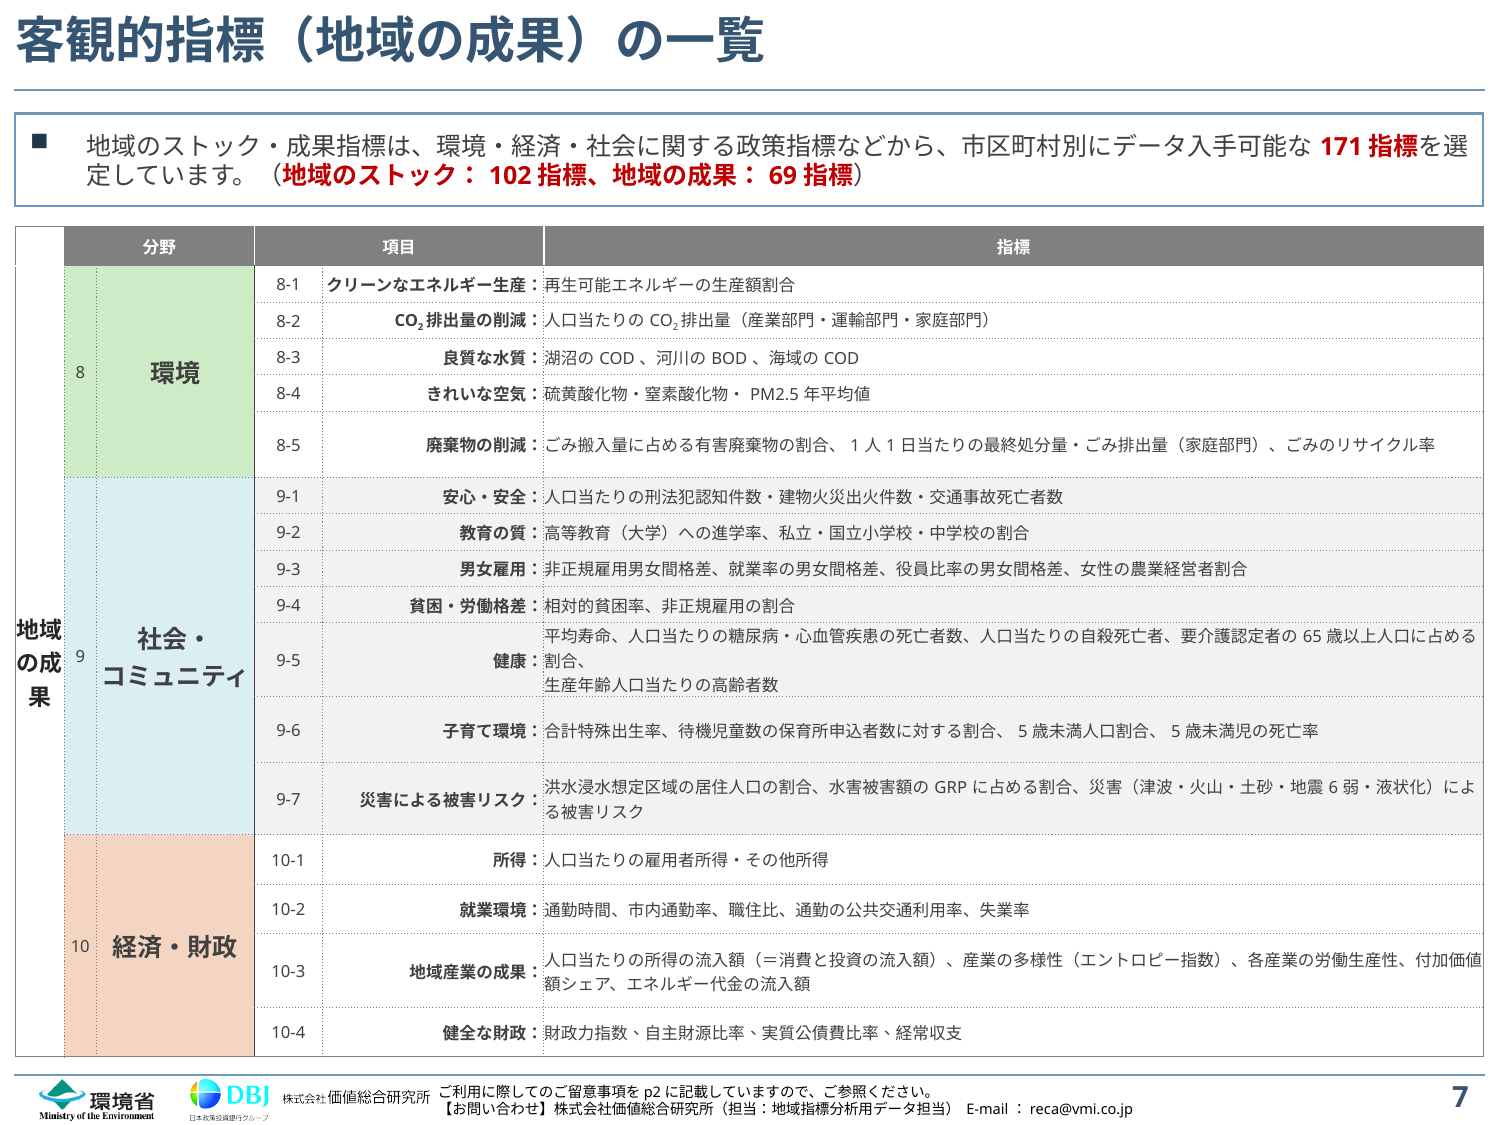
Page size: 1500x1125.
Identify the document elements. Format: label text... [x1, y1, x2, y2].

table_cell クリーンなエネルギー生産： [322, 266, 544, 302]
table_cell 環境 [96, 266, 254, 477]
table_cell 9-3 [255, 550, 322, 586]
table_cell 9-5 [255, 623, 322, 696]
table_cell ごみ搬入量に占める有害廃棄物の割合、1人1日当たりの最終処分量・ごみ排出量（家庭部門）、ごみのリサイクル率 [544, 411, 1483, 477]
table_cell 10 [64, 835, 96, 1056]
table_cell 10-4 [255, 1007, 322, 1056]
table_cell 人口当たりの刑法犯認知件数・建物火災出火件数・交通事故死亡者数 [544, 477, 1483, 514]
table_header 分野 [64, 227, 254, 265]
title 客観的指標（地域の成果）の一覧 [0, 0, 1500, 87]
table_cell きれいな空気： [322, 375, 544, 411]
table_header [16, 227, 64, 265]
table_cell 再生可能エネルギーの生産額割合 [544, 266, 1483, 302]
table_cell 人口当たりの所得の流入額（＝消費と投資の流入額）、産業の多様性（エントロピー指数）、各産業の労働生産性、付加価値額シェア、エネルギー代金の流入額 [544, 934, 1483, 1007]
table_cell 人口当たりのCO2排出量（産業部門・運輸部門・家庭部門） [544, 302, 1483, 338]
table_cell 安心・安全： [322, 477, 544, 514]
table_cell 8-1 [255, 266, 322, 302]
text_box 地域のストック・成果指標は、環境・経済・社会に関する政策指標などから、市区町村別にデータ入手可能な171指標を選定しています。（地域のストック：102指標、地域の成果：69指標） [15, 113, 1484, 207]
table_cell 健康： [322, 623, 544, 696]
table_cell 8-3 [255, 338, 322, 375]
table_cell 貧困・労働格差： [322, 586, 544, 623]
table_cell 地域産業の成果： [322, 934, 544, 1007]
table_cell 財政力指数、自主財源比率、実質公債費比率、経常収支 [544, 1007, 1483, 1056]
table_cell 洪水浸水想定区域の居住人口の割合、水害被害額のGRPに占める割合、災害（津波・火山・土砂・地震6弱・液状化）による被害リスク [544, 763, 1483, 835]
table_header 指標 [545, 227, 1483, 265]
table_cell 8-5 [255, 411, 322, 477]
table_cell 人口当たりの雇用者所得・その他所得 [544, 835, 1483, 884]
table_cell 就業環境： [322, 884, 544, 934]
table_cell 湖沼のCOD、河川のBOD、海域のCOD [544, 338, 1483, 375]
table_header 項目 [255, 227, 543, 265]
table_cell 9 [64, 477, 96, 835]
table_cell 非正規雇用男女間格差、就業率の男女間格差、役員比率の男女間格差、女性の農業経営者割合 [544, 550, 1483, 586]
table_cell 9-1 [255, 477, 322, 514]
table_cell 教育の質： [322, 514, 544, 550]
table_cell 地域の成果 [16, 267, 64, 1056]
table_cell 高等教育（大学）への進学率、私立・国立小学校・中学校の割合 [544, 514, 1483, 550]
table_cell 8-4 [255, 375, 322, 411]
table_cell 9-4 [255, 586, 322, 623]
table_cell 硫黄酸化物・窒素酸化物・PM2.5年平均値 [544, 375, 1483, 411]
table_cell 10-2 [255, 884, 322, 934]
table_cell 平均寿命、人口当たりの糖尿病・心血管疾患の死亡者数、人口当たりの自殺死亡者、要介護認定者の65歳以上人口に占める割合、 生産年齢人口当たりの高齢者数 [544, 623, 1483, 696]
table_cell 9-6 [255, 696, 322, 763]
table_cell 合計特殊出生率、待機児童数の保育所申込者数に対する割合、5歳未満人口割合、5歳未満児の死亡率 [544, 696, 1483, 763]
table_cell 所得： [322, 835, 544, 884]
picture [36, 1079, 157, 1124]
table_cell 災害による被害リスク： [322, 763, 544, 835]
table_cell 経済・財政 [96, 835, 254, 1056]
table_cell 相対的貧困率、非正規雇用の割合 [544, 586, 1483, 623]
table_cell 10-1 [255, 835, 322, 884]
table_cell 健全な財政： [322, 1007, 544, 1056]
table_cell CO2排出量の削減： [322, 302, 544, 338]
table_cell 通勤時間、市内通勤率、職住比、通勤の公共交通利用率、失業率 [544, 884, 1483, 934]
table_cell 8-2 [255, 302, 322, 338]
table_cell 廃棄物の削減： [322, 411, 544, 477]
table_cell 子育て環境： [322, 696, 544, 763]
table_cell 良質な水質： [322, 338, 544, 375]
table_cell 男女雇用： [322, 550, 544, 586]
table_cell 8 [64, 266, 96, 477]
table_cell 9-2 [255, 514, 322, 550]
table_cell 社会・ コミュニティ [96, 477, 254, 835]
table_cell 9-7 [255, 763, 322, 835]
slide_number 7 [1427, 1070, 1493, 1112]
picture [186, 1076, 434, 1125]
table_cell 10-3 [255, 934, 322, 1007]
